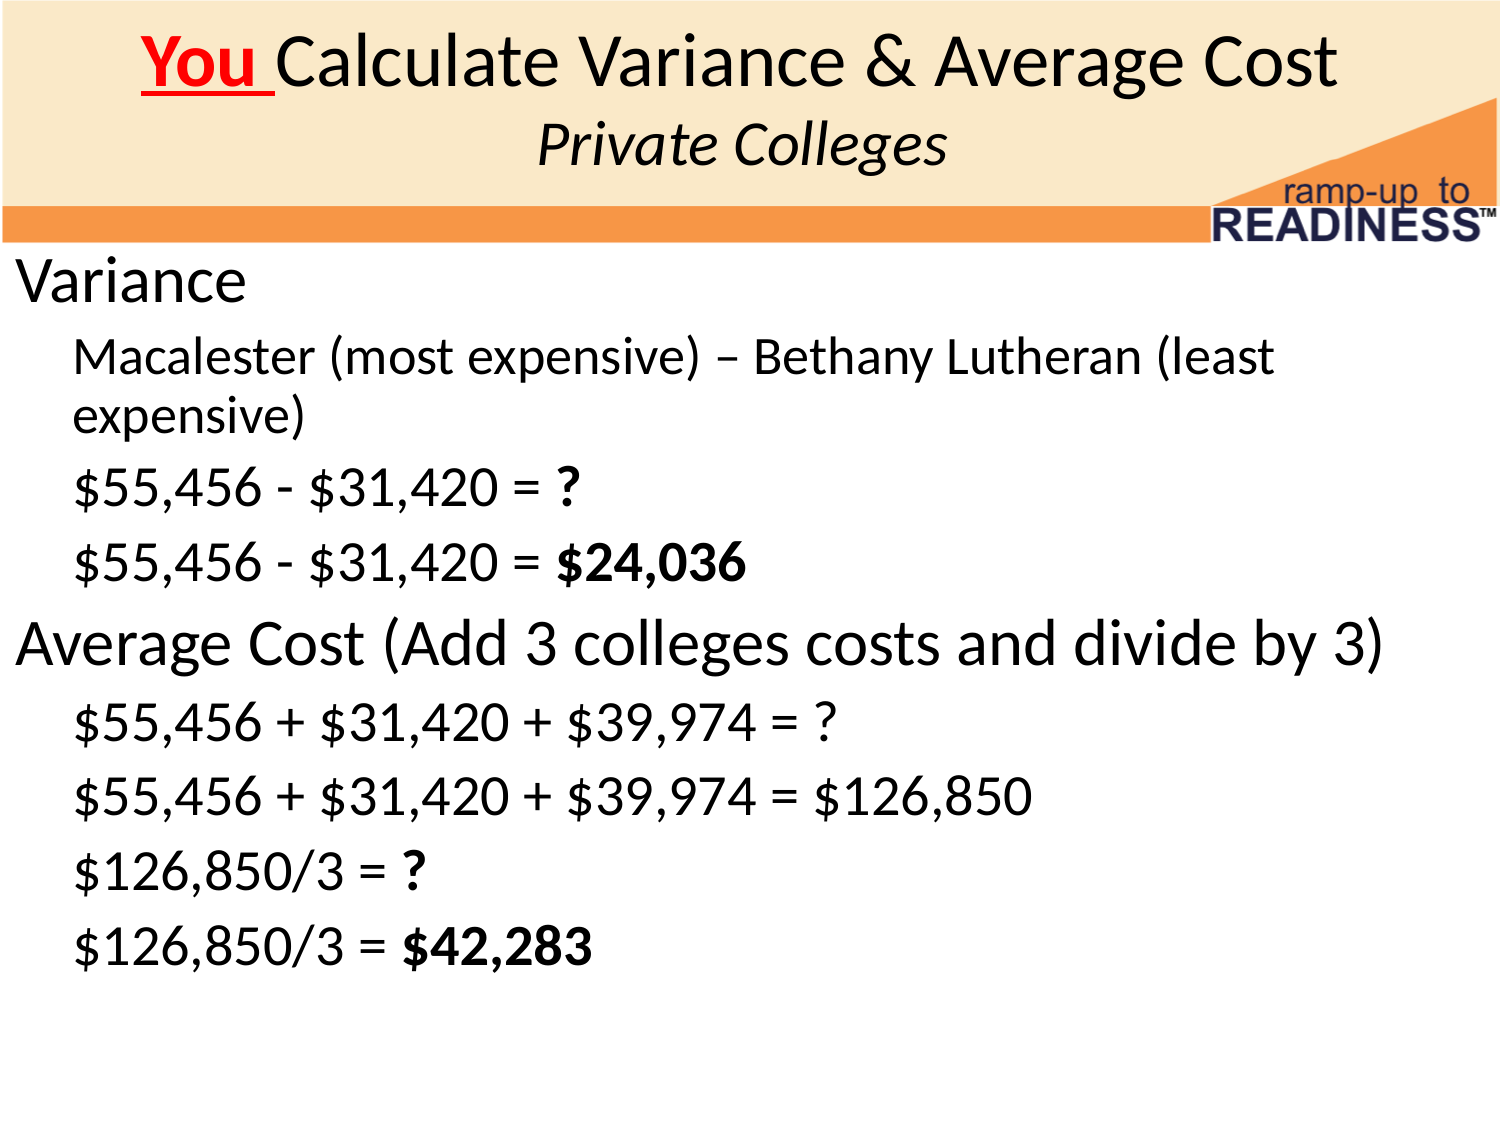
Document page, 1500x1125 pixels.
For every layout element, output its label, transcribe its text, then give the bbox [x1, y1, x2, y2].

title You Calculate Variance & Average Cost Private Colleges [0, 0, 1500, 188]
list Variance Macalester (most expensive) – Bethany Lutheran (least expensive) $55,456 - $31,420 = ? $55,456 - $31,420 = $24,036 Average Cost (Add 3 colleges costs and divide by 3) $55,456 + $31,420 + $39,974 = ? $55,456 + $31,420 + $39,974 = $126,850 $126,850/3 = ? $126,850/3 = $42,283 [0, 237, 1500, 1125]
picture [0, 188, 1500, 237]
